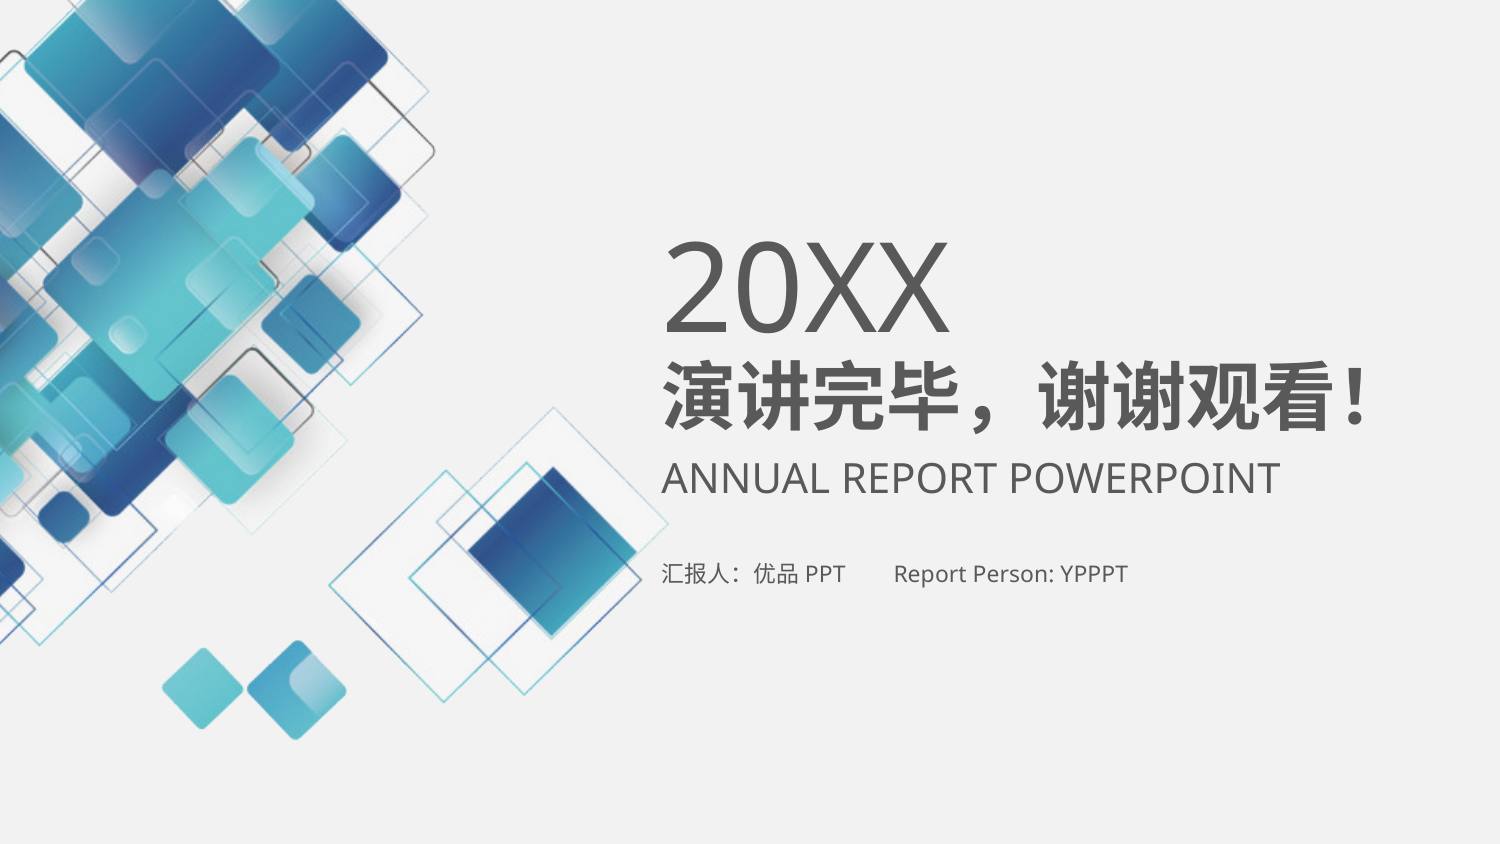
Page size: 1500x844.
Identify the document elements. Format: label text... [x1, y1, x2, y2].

text_box 汇报人：优品PPT Report Person: YPPPT [744, 559, 1217, 588]
text_box 20XX [744, 207, 1069, 358]
text_box ANNUAL REPORT POWERPOINT [744, 452, 1335, 503]
picture [0, 0, 739, 753]
text_box 演讲完毕，谢谢观看！ [744, 349, 1412, 440]
